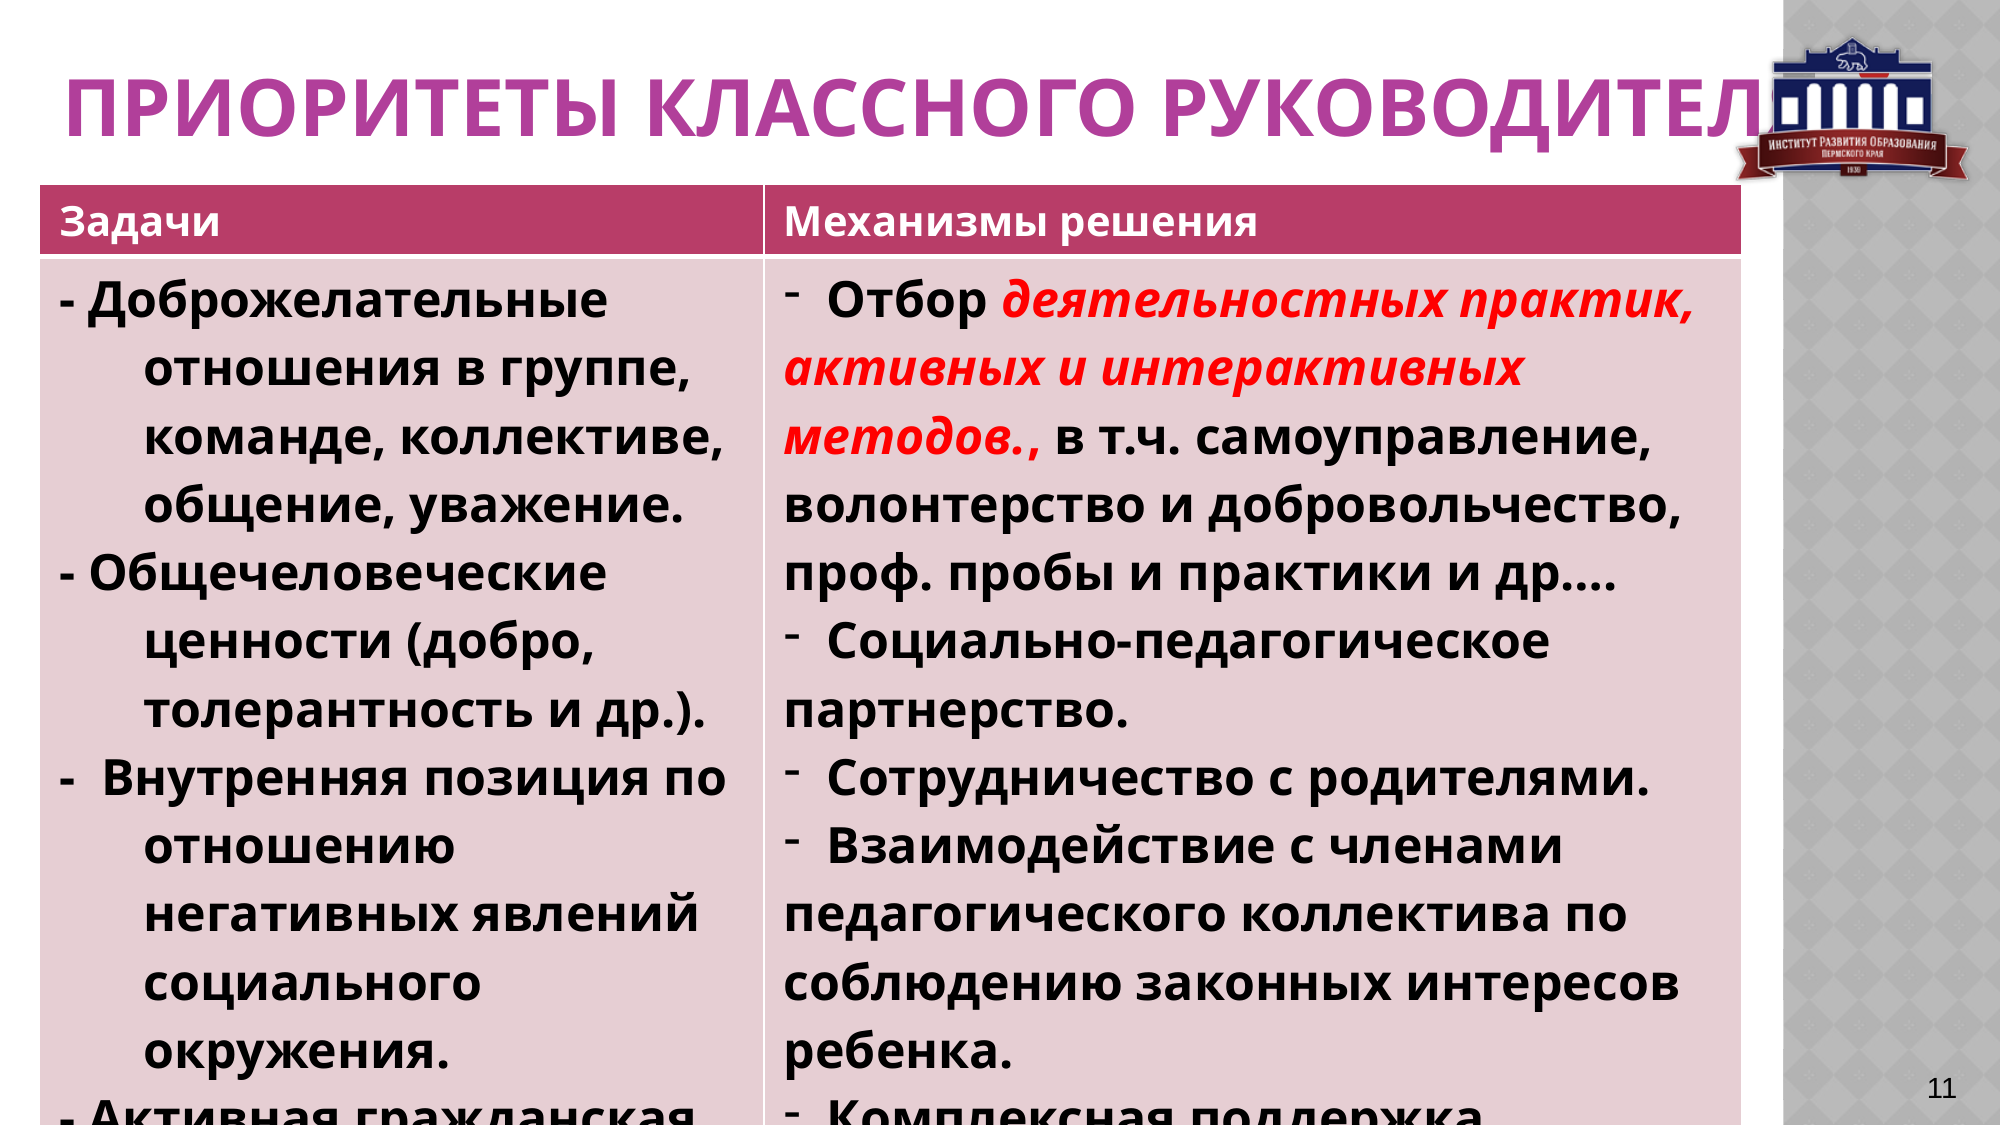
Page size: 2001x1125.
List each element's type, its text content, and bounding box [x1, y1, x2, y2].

table_cell Отбор деятельностных практик, активных и интерактивных методов., в т.ч. самоуправление, волонтерство и добровольчество, проф. пробы и практики и др…. Социально-педагогическое партнерство. Сотрудничество с родителями. Взаимодействие с членами педагогического коллектива по соблюдению законных интересов ребенка. Комплексная поддержка трудных жизненных ситуаций ребенка. [765, 259, 1741, 1125]
table_cell - Доброжелательные отношения в группе, команде, коллективе, общение, уважение. - Общечеловеческие ценности (добро, толерантность и др.). - Внутренняя позиция по отношению негативных явлений социального окружения. - Активная гражданская и жизненная позиция. [40, 259, 763, 1125]
table_header Задачи [40, 185, 763, 254]
title Приоритеты классного руководителя [55, 0, 1900, 153]
table_header Механизмы решения [765, 185, 1741, 254]
picture [1730, 30, 1974, 187]
